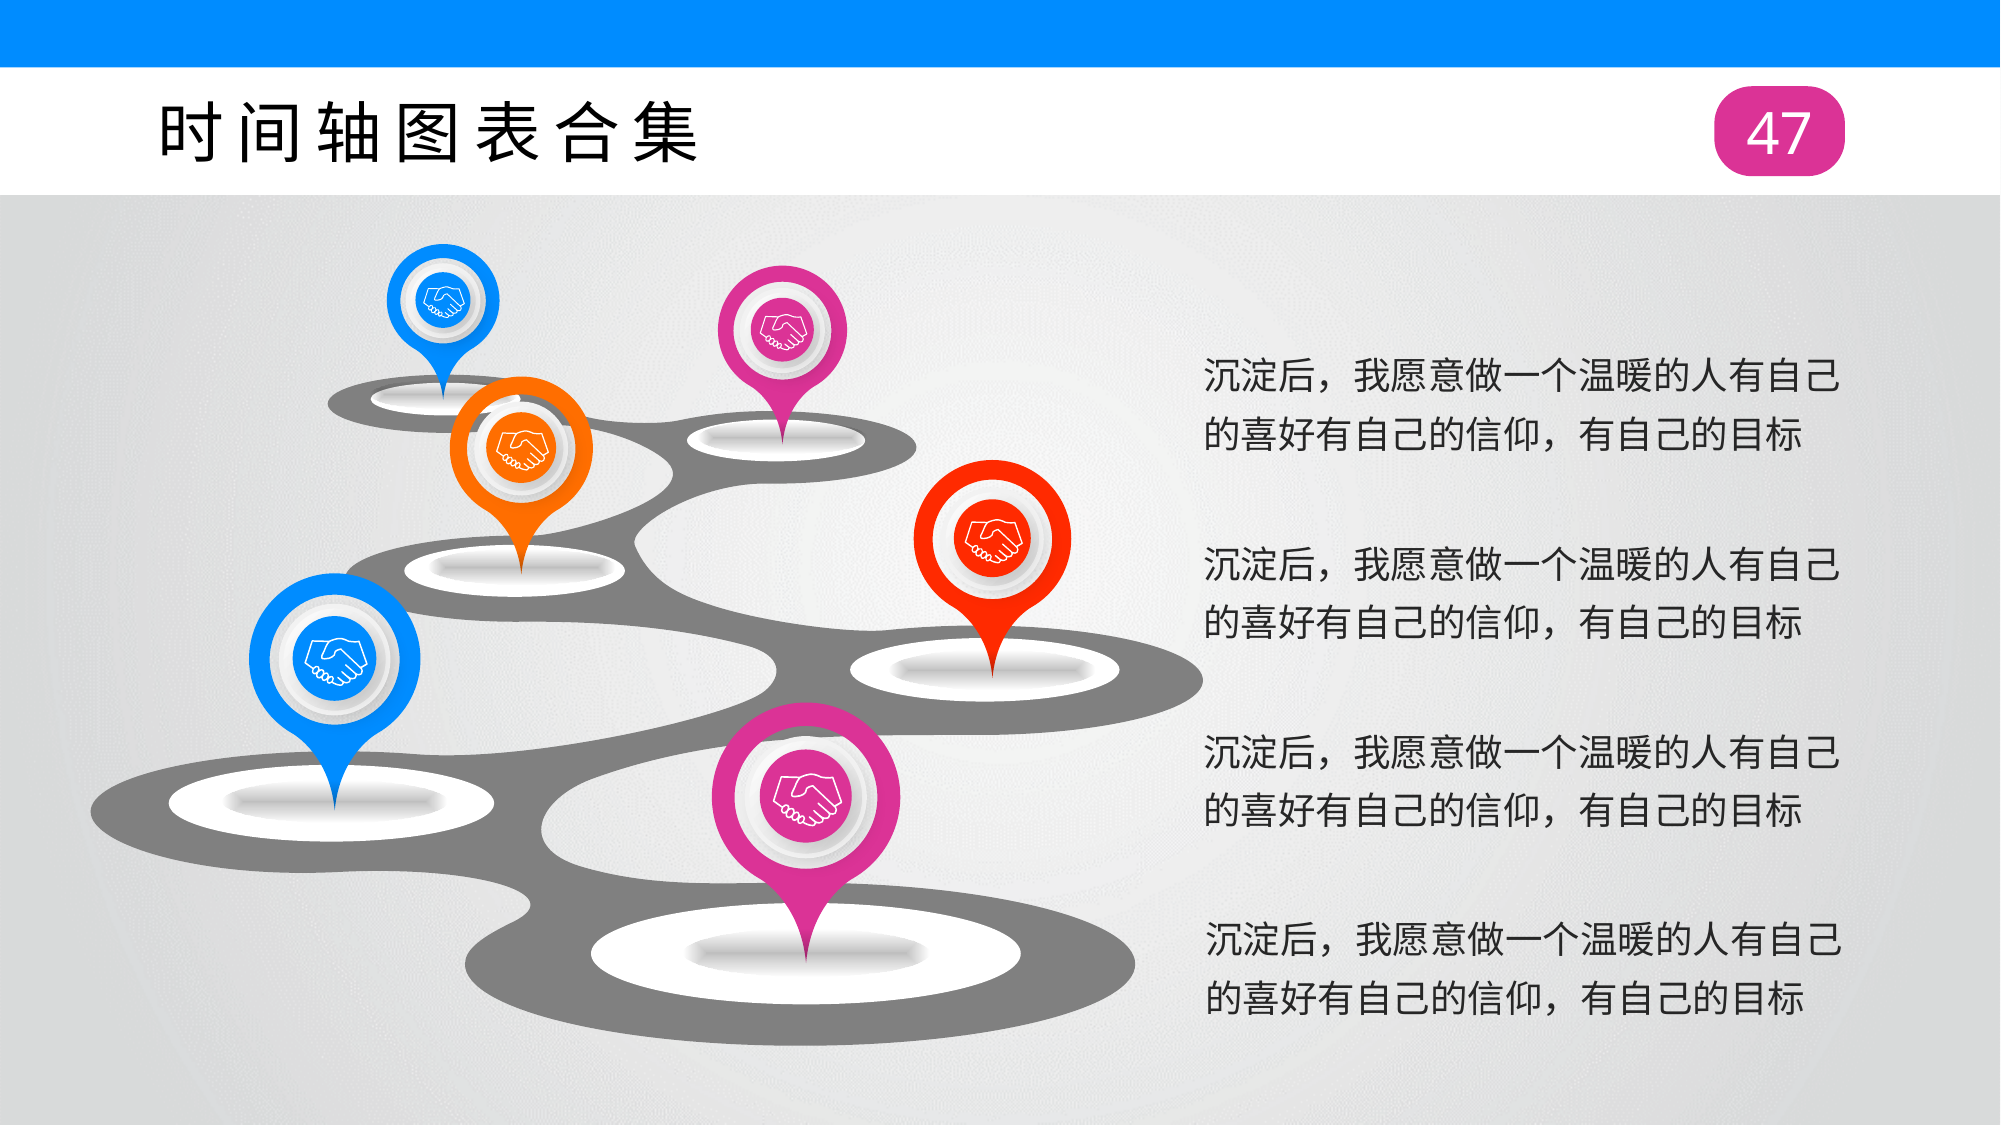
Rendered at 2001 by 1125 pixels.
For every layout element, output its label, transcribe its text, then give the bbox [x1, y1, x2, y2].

text_box [758, 748, 853, 844]
text_box [168, 764, 495, 842]
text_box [1190, 854, 1889, 1029]
text_box [964, 519, 1023, 564]
text_box [591, 903, 1021, 1005]
text_box [221, 779, 447, 823]
text_box [740, 289, 824, 372]
text_box 47 [1713, 85, 1847, 178]
text_box [404, 544, 625, 597]
text_box [759, 314, 808, 351]
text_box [1188, 666, 1887, 841]
picture [0, 0, 2001, 1125]
text_box [711, 702, 901, 928]
text_box 时间轴图表合集 [142, 83, 753, 178]
text_box [687, 419, 865, 462]
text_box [369, 243, 518, 409]
text_box [913, 459, 1072, 649]
text_box [280, 605, 390, 715]
text_box [475, 402, 567, 495]
text_box [249, 573, 421, 779]
text_box [291, 615, 378, 702]
text_box [449, 376, 593, 548]
text_box [485, 411, 558, 484]
text_box [984, 528, 1036, 582]
text_box [0, 0, 2000, 66]
text_box [496, 430, 549, 471]
text_box [942, 488, 1043, 590]
text_box [850, 638, 1120, 702]
text_box [749, 296, 815, 363]
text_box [1188, 290, 1887, 465]
text_box [520, 395, 570, 426]
text_box [386, 409, 460, 416]
text_box [481, 409, 496, 414]
text_box [517, 439, 561, 487]
text_box [796, 785, 856, 847]
text_box [304, 637, 368, 686]
text_box [772, 773, 843, 827]
text_box [90, 411, 1196, 1046]
text_box [888, 649, 1096, 690]
text_box [717, 265, 848, 420]
text_box [952, 498, 1032, 579]
text_box [427, 548, 616, 585]
text_box [745, 737, 866, 857]
text_box [682, 928, 930, 977]
text_box [324, 649, 381, 706]
text_box [0, 66, 2000, 196]
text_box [1188, 478, 1887, 653]
text_box [777, 325, 818, 366]
text_box [697, 420, 868, 454]
text_box [327, 381, 456, 433]
